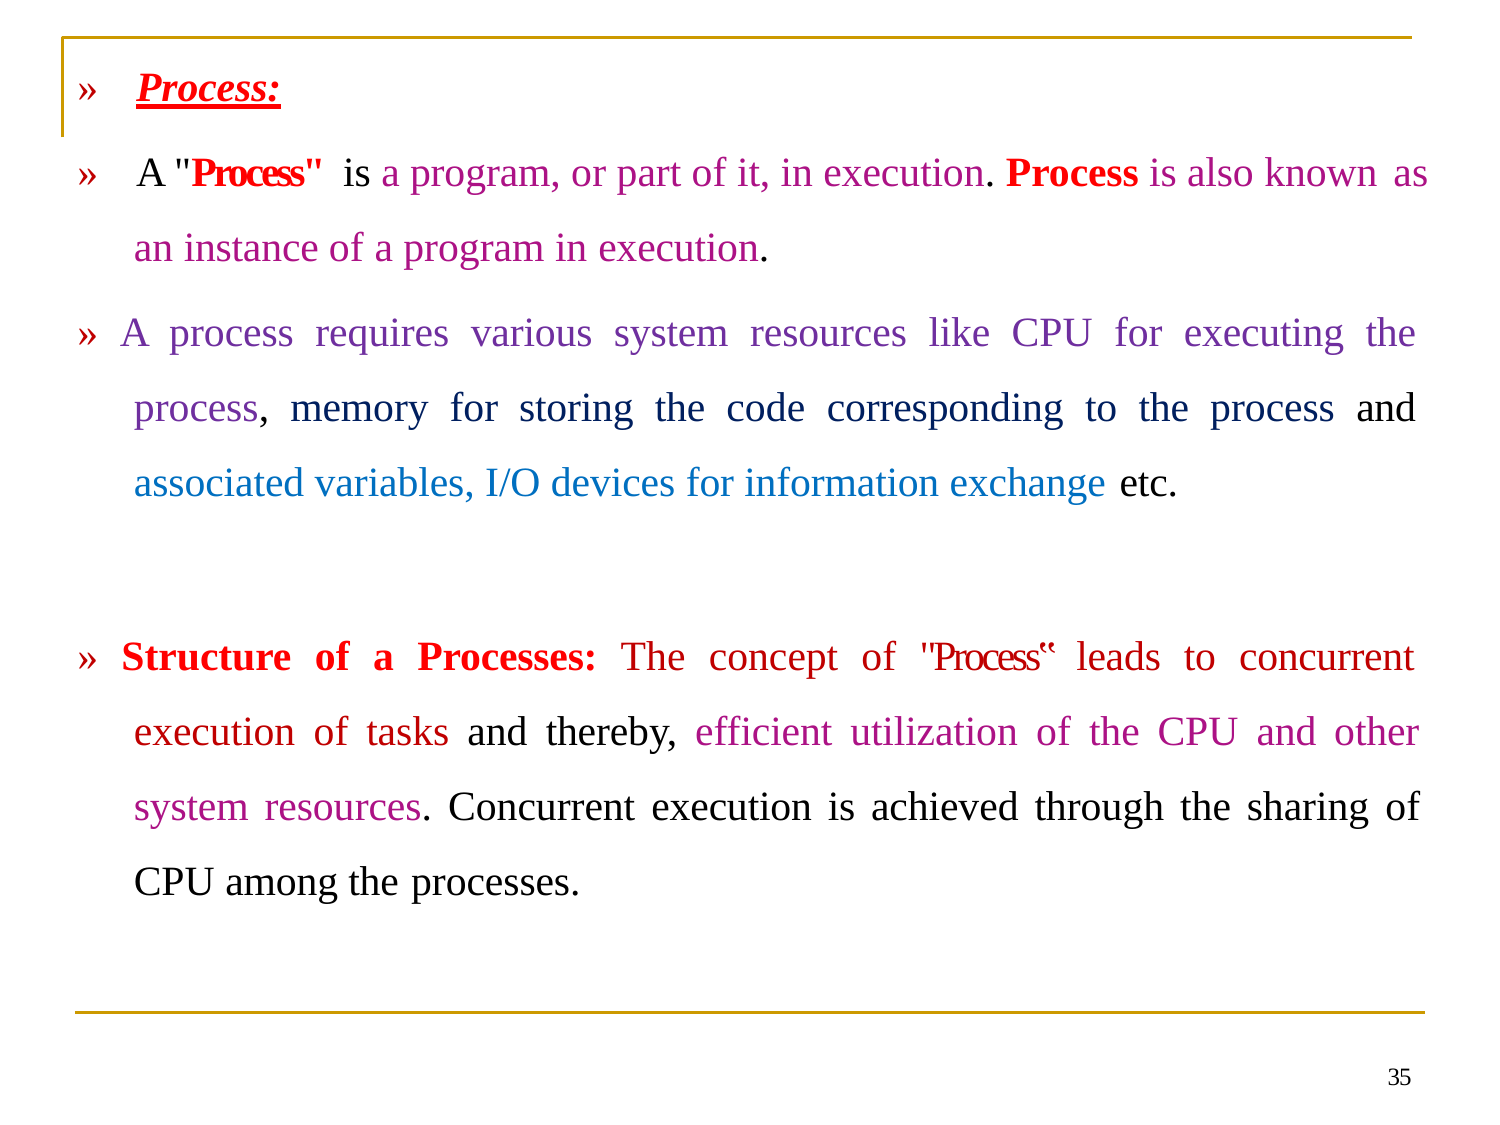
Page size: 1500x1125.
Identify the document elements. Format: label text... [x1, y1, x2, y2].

text_box » Process: » A "Process" is a program, or part of it, in execution. Process is also known as an instance of a program in execution. » A process requires various system resources like CPU for executing the process, memory for storing the code corresponding to the process and associated variables, I/O devices for information exchange etc. » Structure of a Processes: The concept of "Process‟ leads to concurrent execution of tasks and thereby, efficient utilization of the CPU and other system resources. Concurrent execution is achieved through the sharing of CPU among the processes. [75, 57, 1438, 904]
slide_number 35 [1381, 1061, 1417, 1125]
